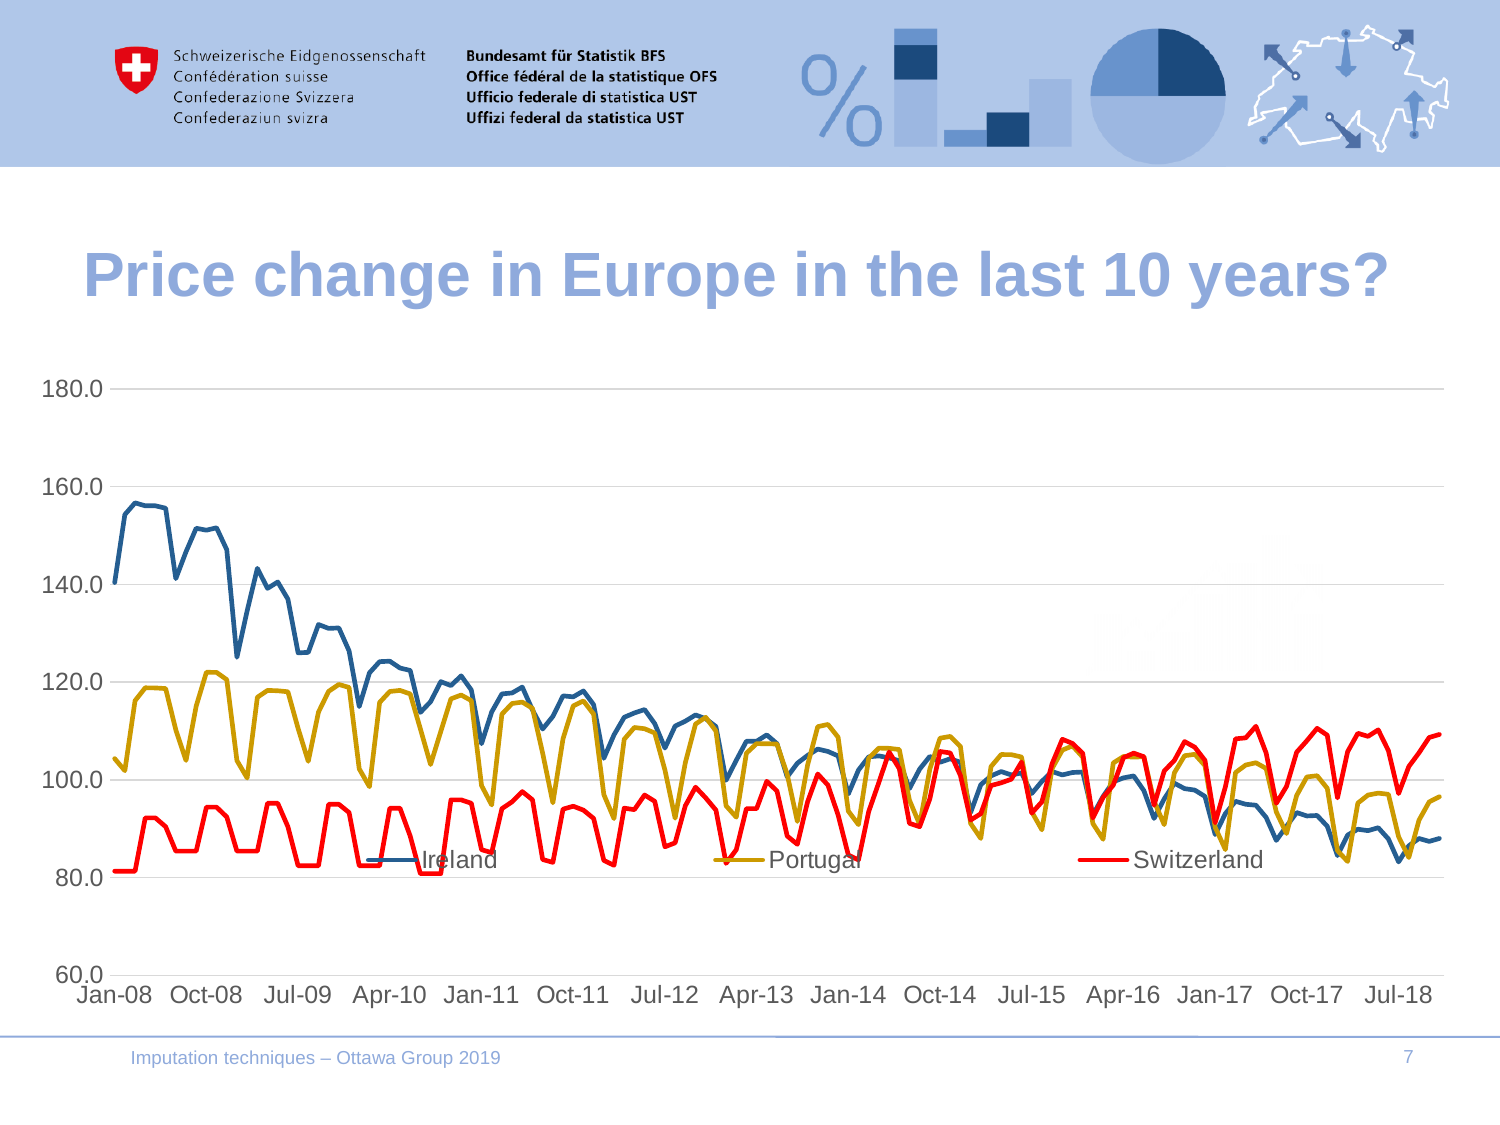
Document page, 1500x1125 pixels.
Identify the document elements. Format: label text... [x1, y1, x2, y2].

title Price change in Europe in the last 10 years? [83, 233, 1474, 361]
picture [0, 0, 1500, 167]
chart [11, 361, 1474, 1072]
